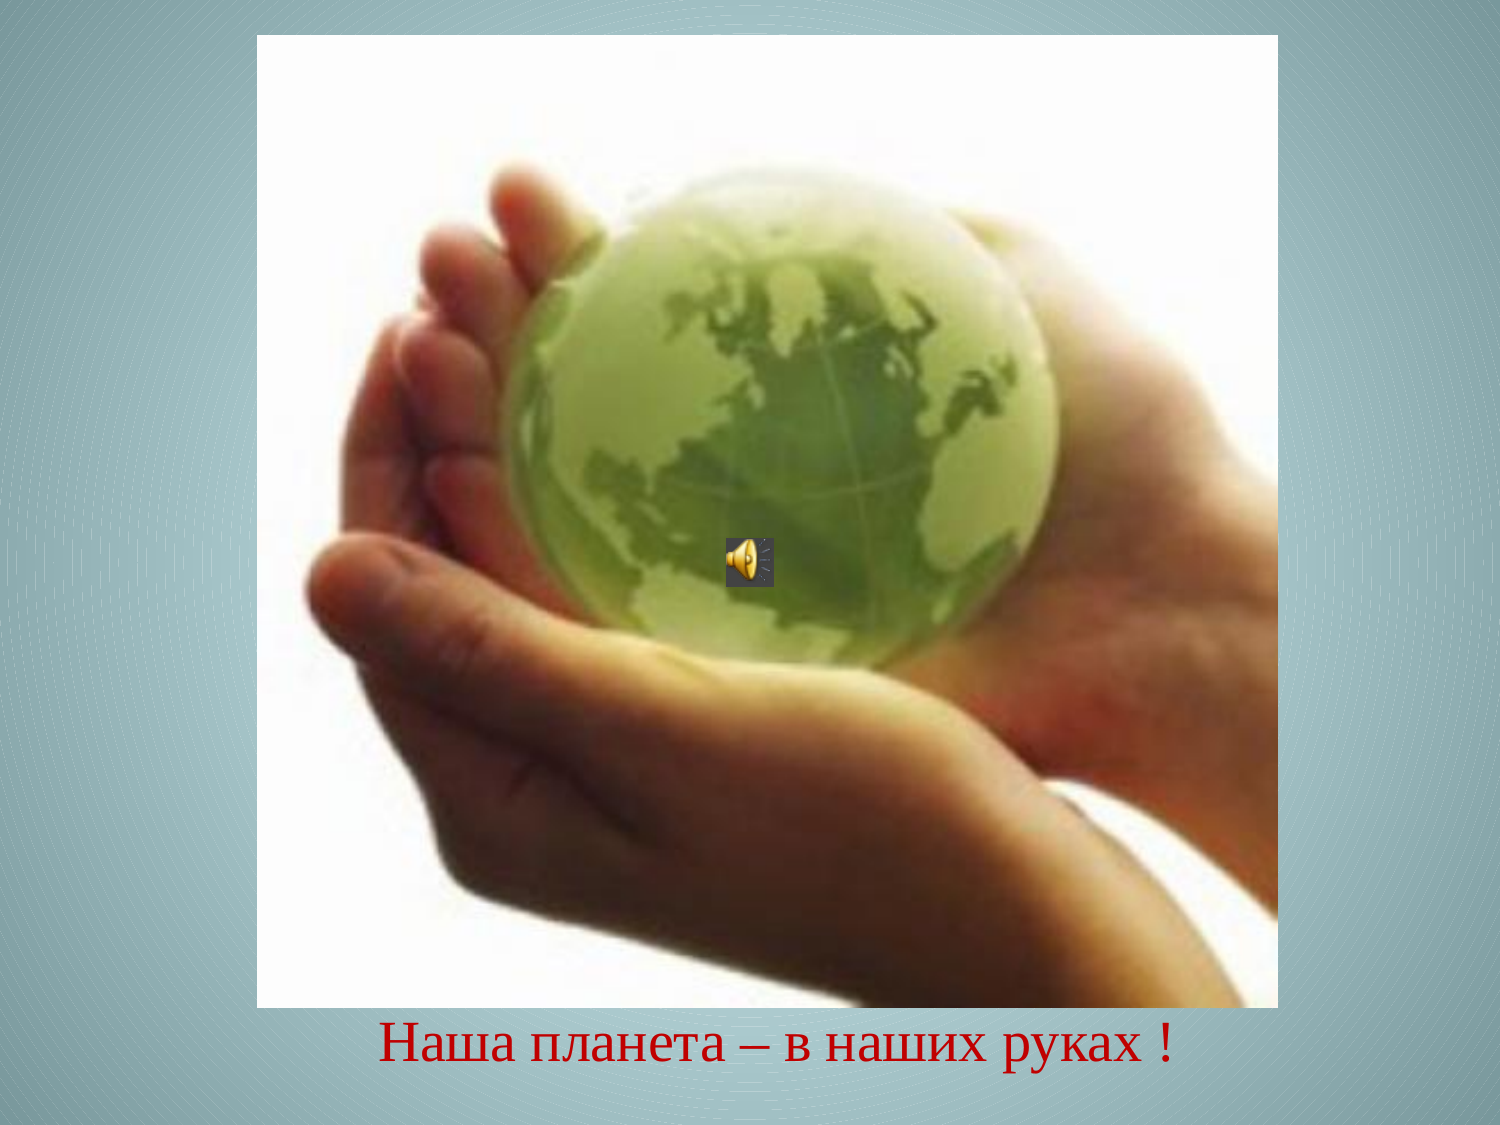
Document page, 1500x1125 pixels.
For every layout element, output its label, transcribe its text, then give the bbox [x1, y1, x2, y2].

picture [257, 34, 1278, 1008]
text_box Наша планета – в наших руках ! [363, 1016, 1254, 1081]
